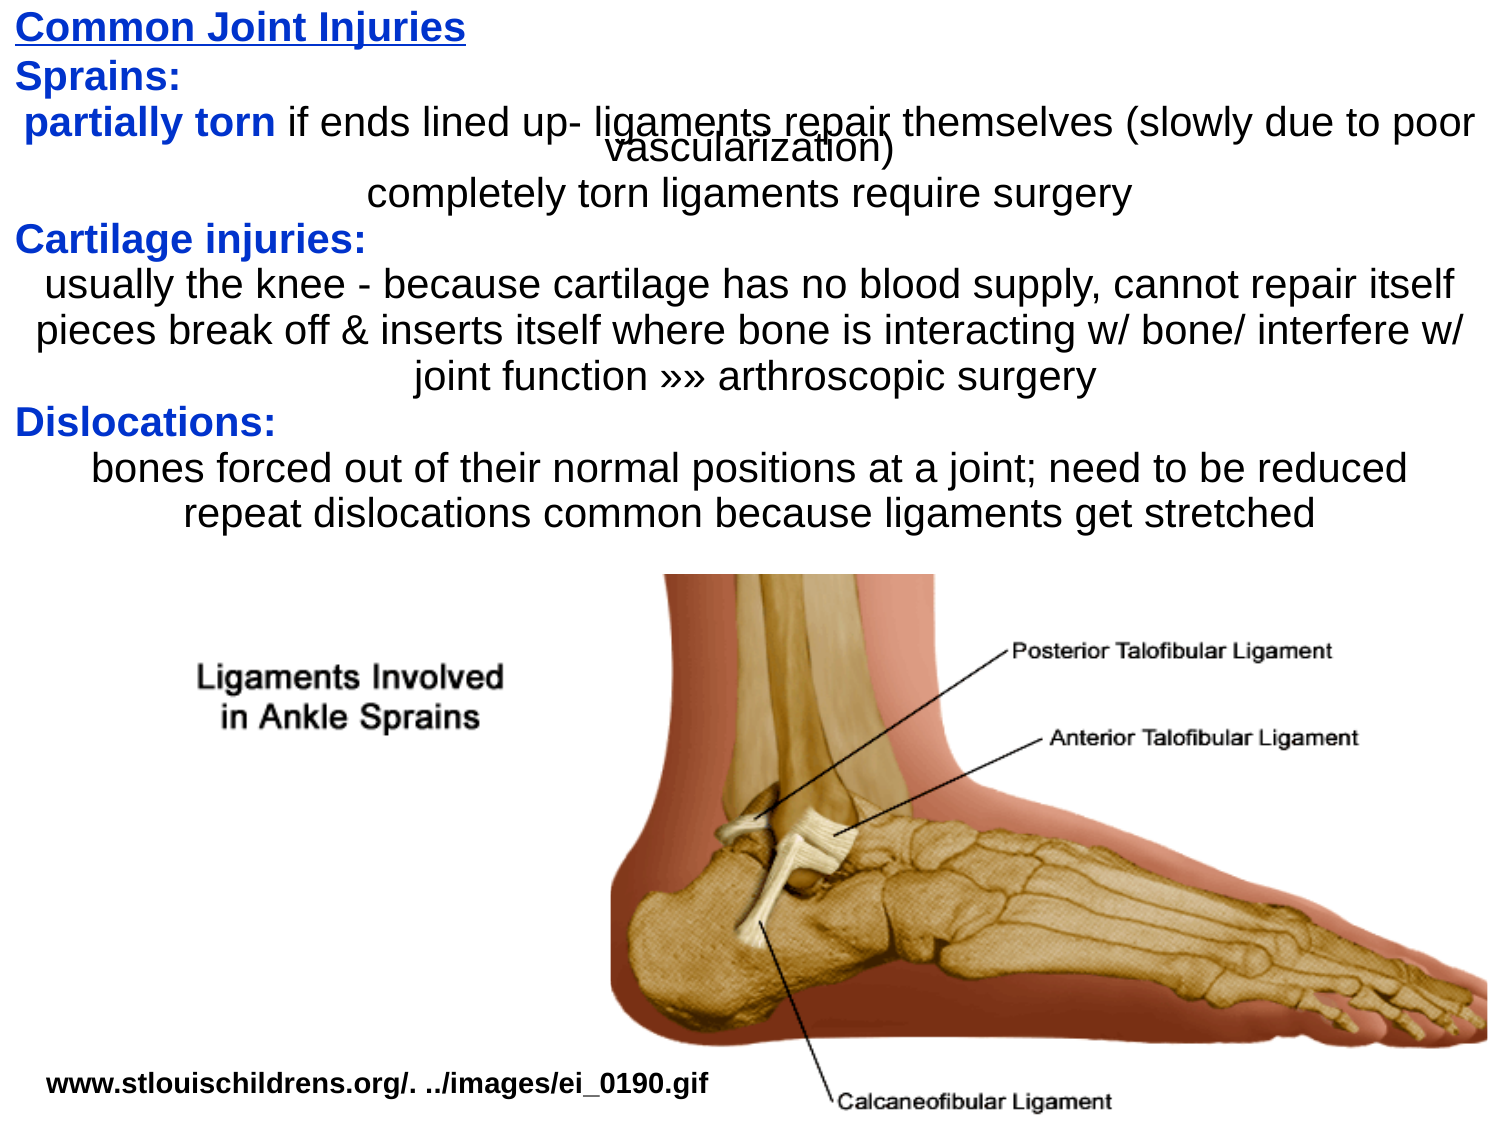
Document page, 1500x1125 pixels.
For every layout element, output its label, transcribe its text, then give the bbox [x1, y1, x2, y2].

picture [124, 632, 588, 782]
text_box www.stlouischildrens.org/. ../images/ei_0190.gif [31, 1056, 605, 1107]
picture [610, 573, 1488, 1125]
text_box Common Joint Injuries Sprains: partially torn if ends lined up- ligaments repair themselves (slowly due to poor vascularization) completely torn ligaments require surgery Cartilage injuries: usually the knee - because cartilage has no blood supply, cannot repair itself pieces break off & inserts itself where bone is interacting w/ bone/ interfere w/ joint function »» arthroscopic surgery Dislocations: bones forced out of their normal positions at a joint; need to be reduced repeat dislocations common because ligaments get stretched [0, 0, 1500, 541]
